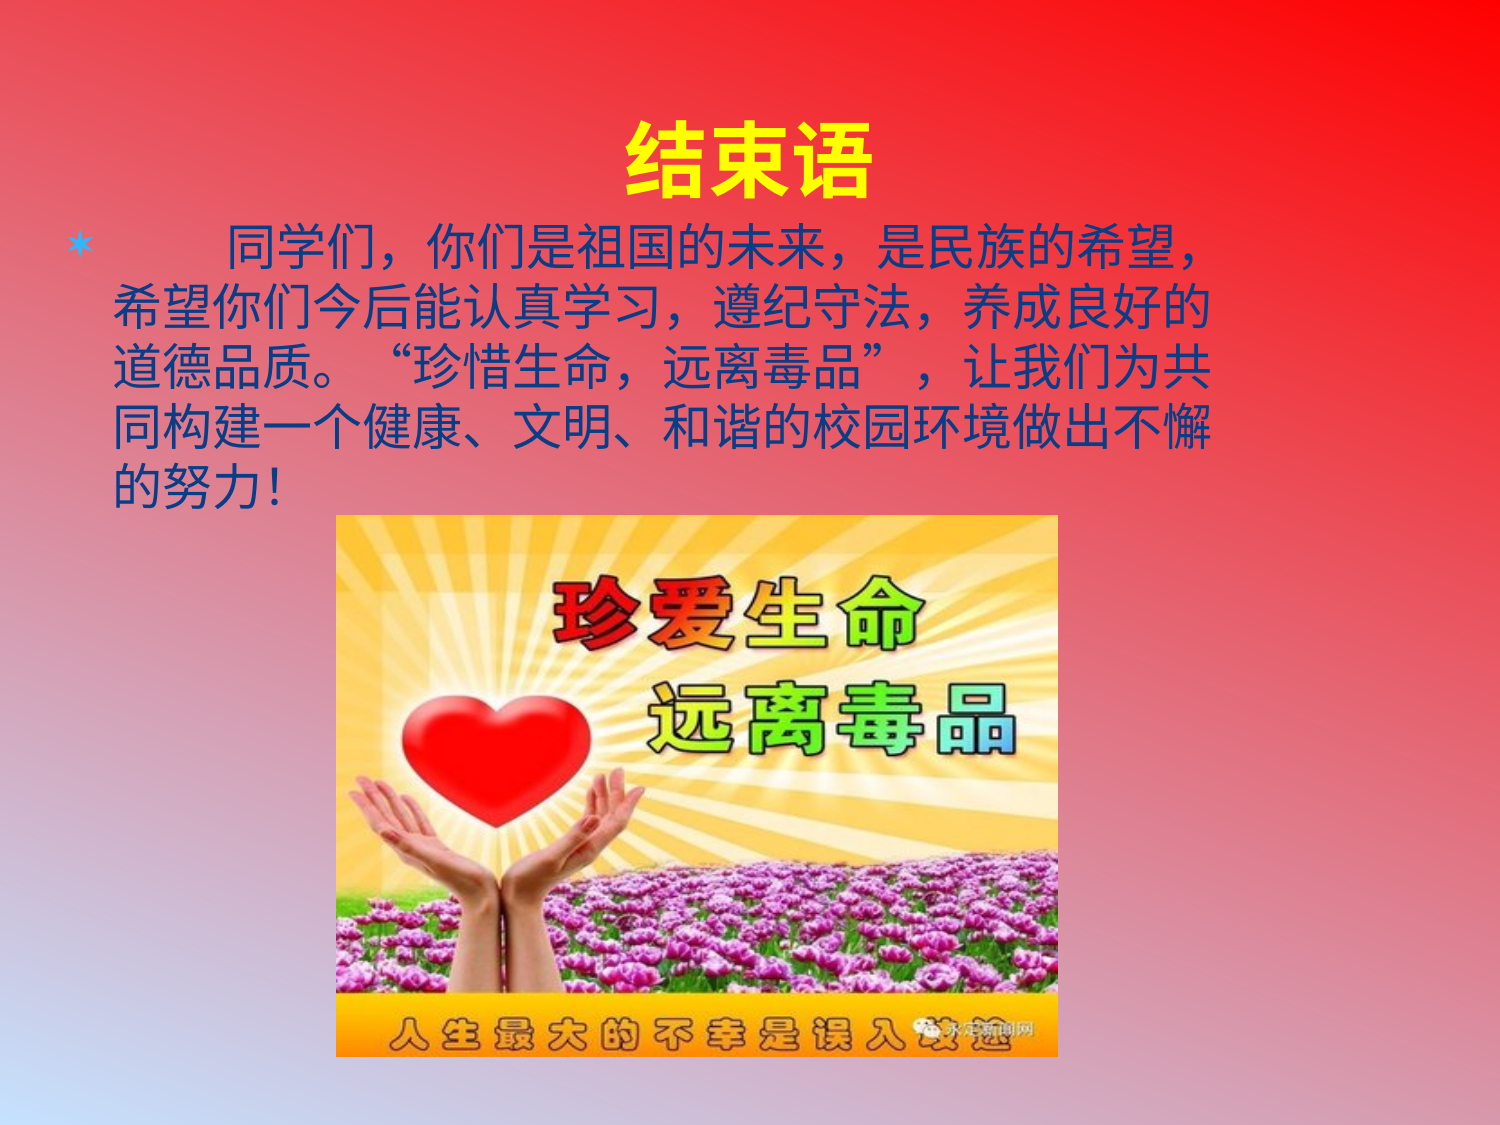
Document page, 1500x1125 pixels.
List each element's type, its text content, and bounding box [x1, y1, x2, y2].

title 结束语 [74, 55, 1426, 262]
list 同学们，你们是祖国的未来，是民族的希望，希望你们今后能认真学习，遵纪守法，养成良好的道德品质。“珍惜生命，远离毒品”，让我们为共同构建一个健康、文明、和谐的校园环境做出不懈的努力！ [52, 207, 1269, 775]
picture [336, 514, 1058, 1058]
